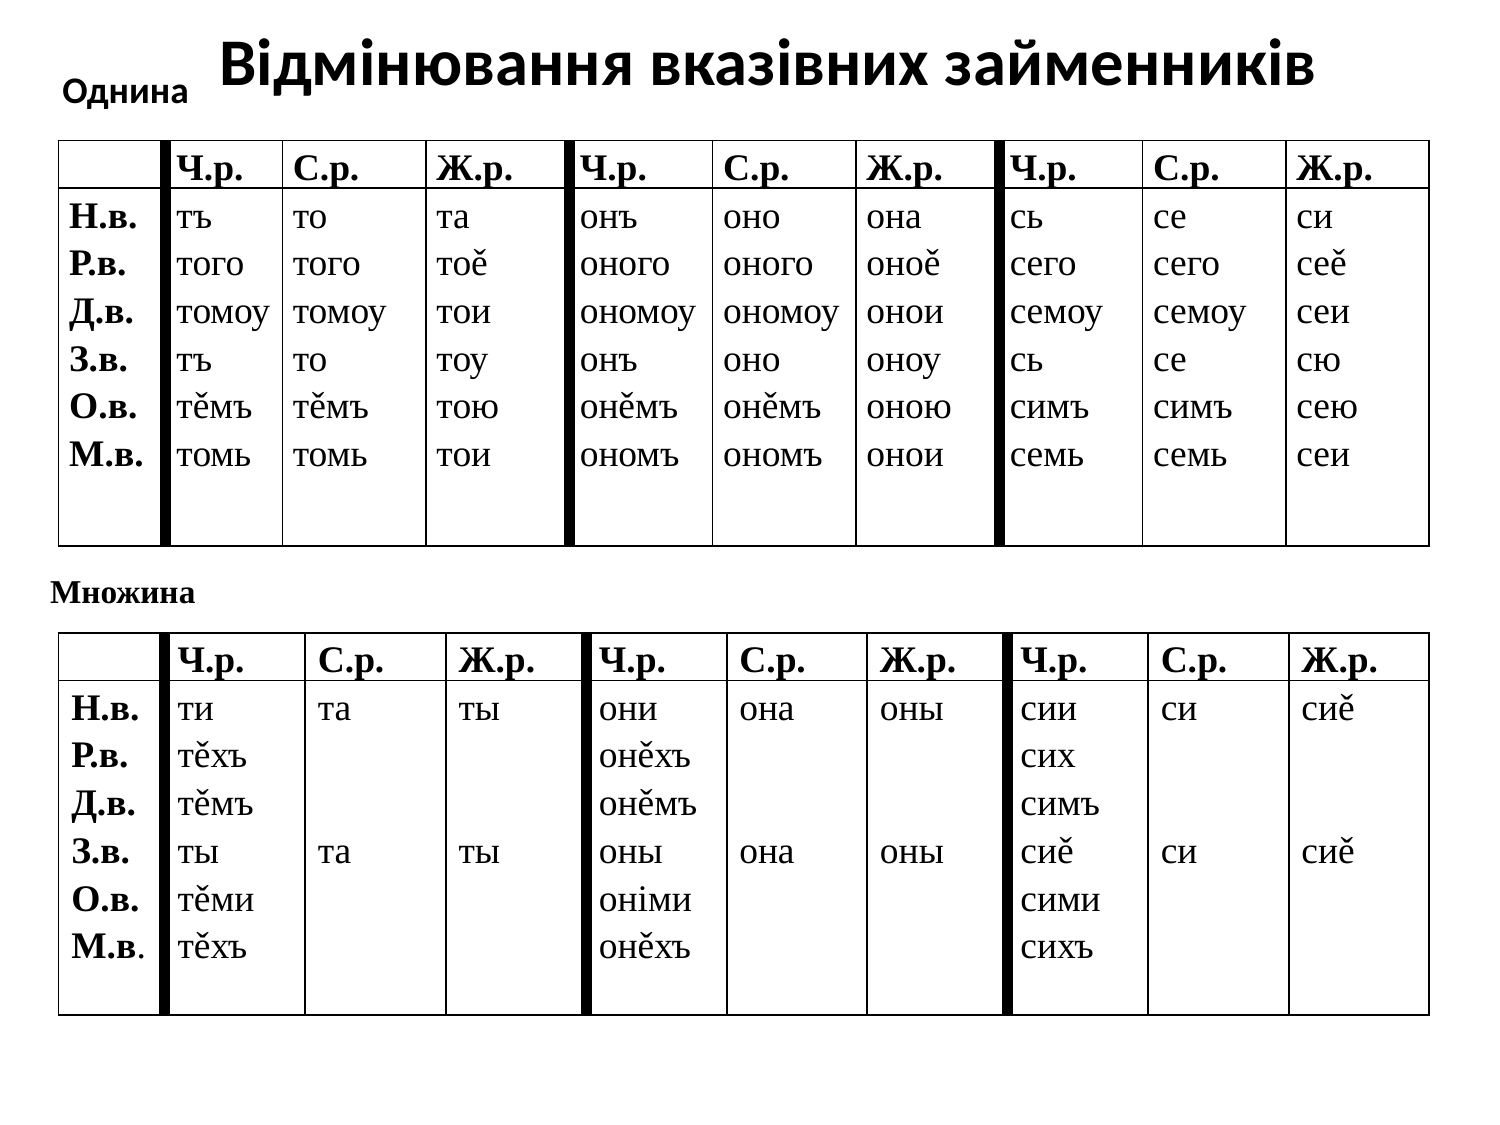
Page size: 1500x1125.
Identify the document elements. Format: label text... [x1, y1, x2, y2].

table_header Ж.р. [868, 634, 1002, 680]
table_header Ч.р. [592, 634, 726, 680]
table_cell оно оного ономоу оно онěмъ ономъ [713, 189, 855, 545]
table_header Ч.р. [1005, 141, 1142, 187]
table_cell сии сих симъ сиě сими сихъ [1013, 681, 1147, 1014]
table_header Ж.р. [1290, 634, 1428, 680]
table_cell сь сего семоу сь симъ семь [1005, 189, 1142, 545]
table_cell та та [306, 681, 445, 1014]
table_header Ж.р. [427, 141, 564, 187]
title Відмінювання вказівних займенників [93, 0, 1444, 118]
table_header С.р. [283, 141, 425, 187]
table_header Ч.р. [170, 634, 304, 680]
table_cell тъ того томоу тъ тěмъ томь [171, 189, 282, 545]
table_header Ж.р. [857, 141, 994, 187]
table_cell ти тěхъ тěмъ ты тěми тěхъ [170, 681, 304, 1014]
table_header С.р. [1143, 141, 1285, 187]
table_cell она оноě онои оноу оною онои [857, 189, 994, 545]
table_cell та тоě тои тоу тою тои [427, 189, 564, 545]
table_cell Н.в. Р.в. Д.в. З.в. О.в. М.в. [59, 189, 160, 545]
table_cell онъ оного ономоу онъ онěмъ ономъ [575, 189, 712, 545]
table_header Ч.р. [1013, 634, 1147, 680]
table_header С.р. [713, 141, 855, 187]
table_cell сиě сиě [1290, 681, 1428, 1014]
table_cell они онěхъ онěмъ оны оніми онěхъ [592, 681, 726, 1014]
table_header Ч.р. [171, 141, 282, 187]
table_header С.р. [306, 634, 445, 680]
table_header С.р. [1149, 634, 1288, 680]
table_cell она она [728, 681, 866, 1014]
table_header Ж.р. [447, 634, 581, 680]
table_header С.р. [728, 634, 866, 680]
table_header [59, 634, 159, 680]
text_box Однина [47, 58, 205, 119]
table_header [59, 141, 160, 187]
table_cell сe сего семоу сe симъ семь [1143, 189, 1285, 545]
text_box Множина [35, 562, 246, 618]
table_cell то того томоу то тěмъ томь [283, 189, 425, 545]
table_cell Н.в. Р.в. Д.в. З.в. О.в. М.в. [59, 681, 159, 1014]
table_cell си си [1149, 681, 1288, 1014]
table_cell ты ты [447, 681, 581, 1014]
table_cell си сеě сеи сю сею сеи [1287, 189, 1428, 545]
table_cell оны oны [868, 681, 1002, 1014]
table_header Ж.р. [1287, 141, 1428, 187]
table_header Ч.р. [575, 141, 712, 187]
